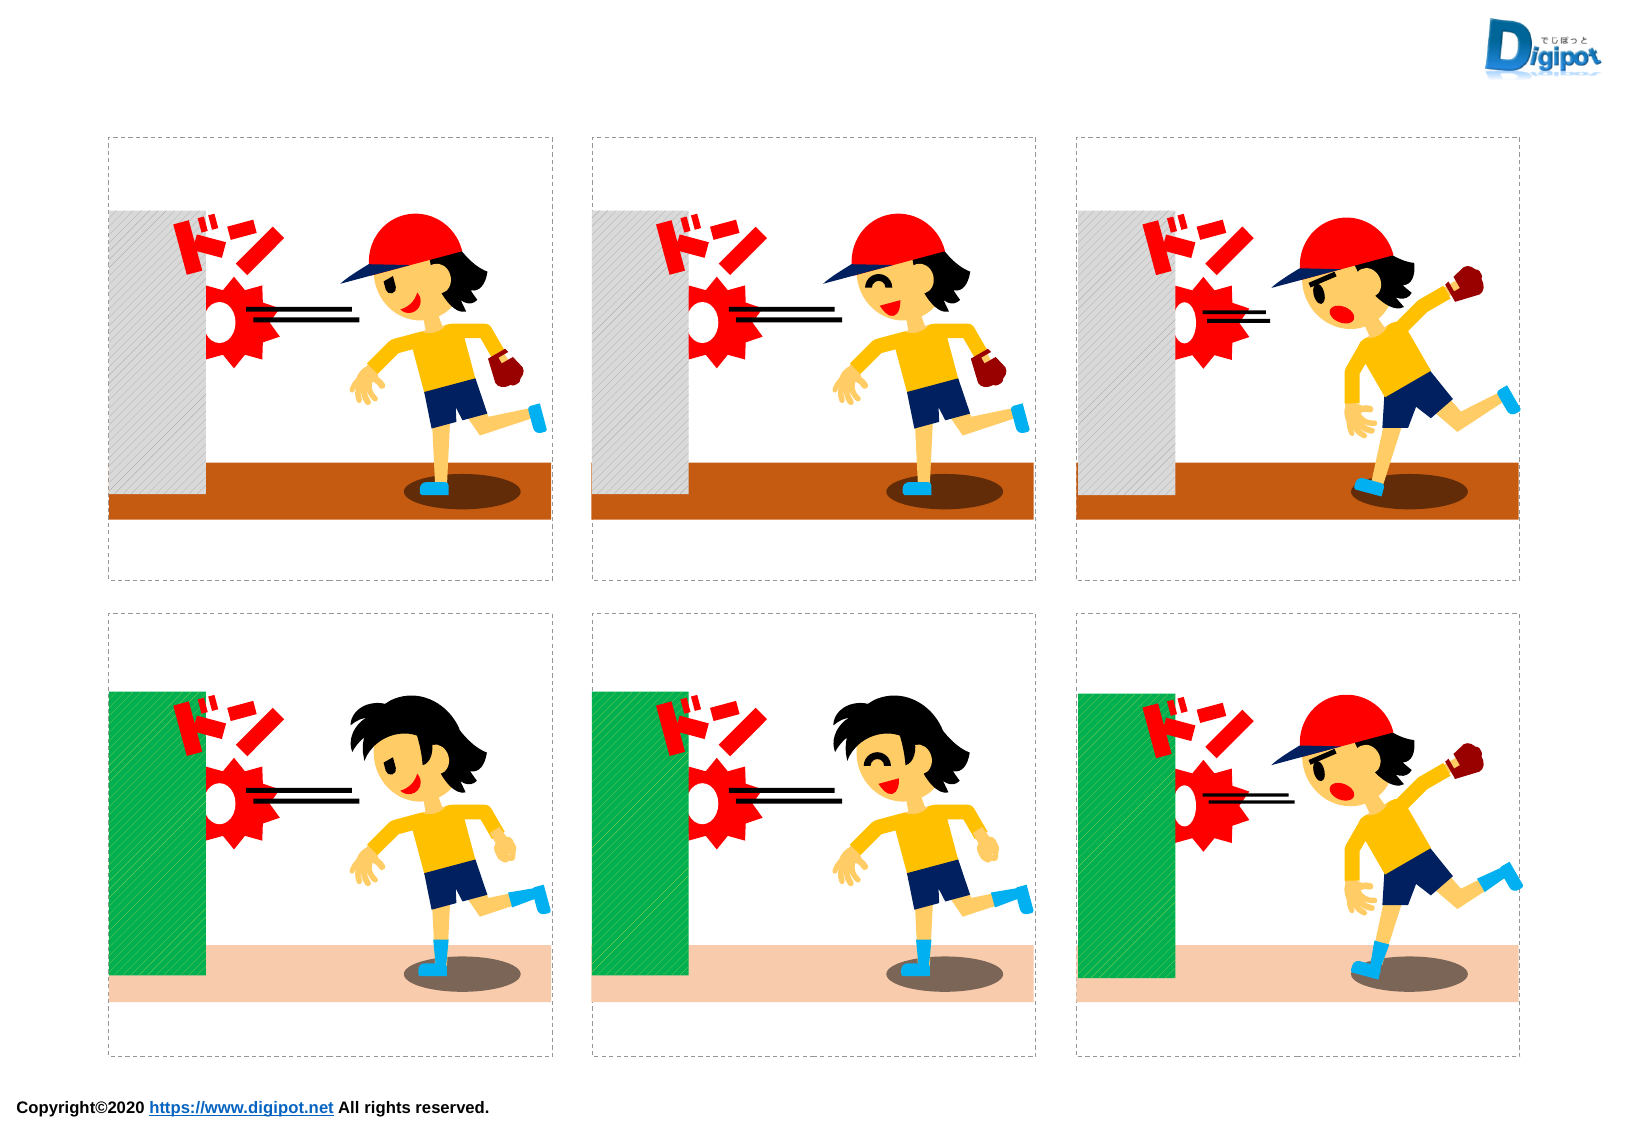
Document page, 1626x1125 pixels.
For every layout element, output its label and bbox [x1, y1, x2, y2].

text_box [108, 210, 552, 520]
text_box [1076, 693, 1519, 1003]
text_box [1076, 210, 1519, 520]
text_box [591, 691, 1034, 1003]
text_box [108, 691, 552, 1003]
picture [1485, 18, 1602, 82]
text_box [591, 210, 1034, 520]
